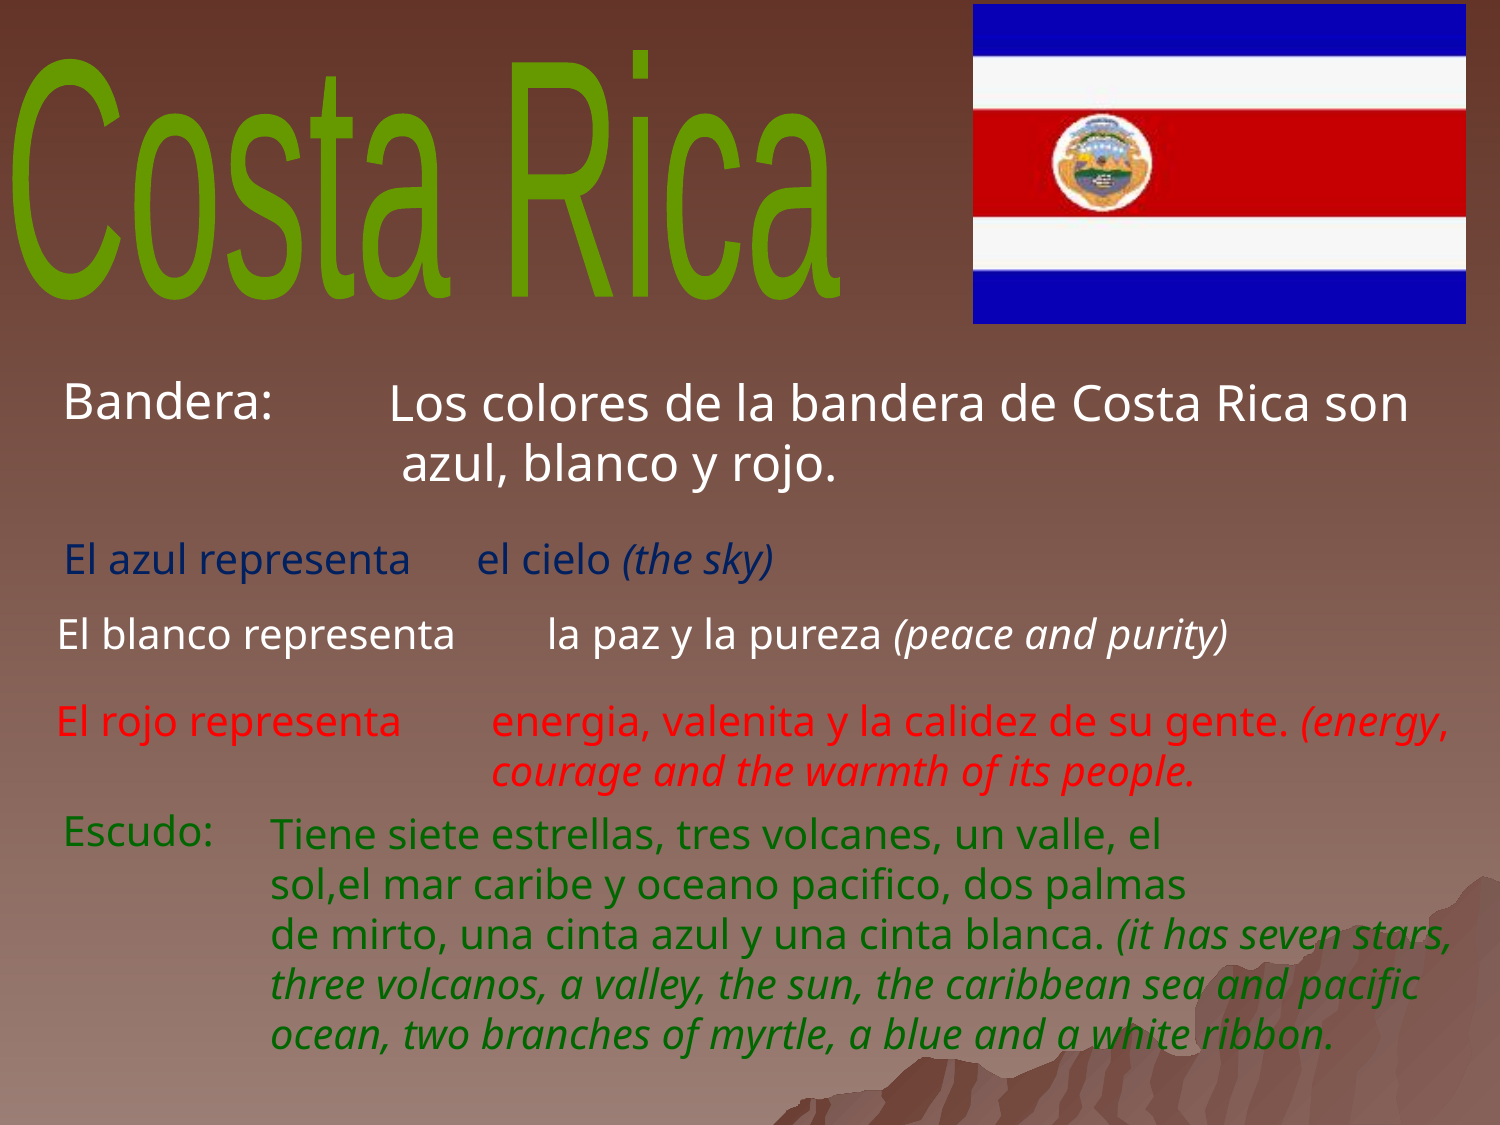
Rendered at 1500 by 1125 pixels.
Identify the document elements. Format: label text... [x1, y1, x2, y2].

text_box Los colores de la bandera de Costa Rica son azul, blanco y rojo. [373, 363, 1426, 499]
text_box Bandera: [48, 361, 290, 437]
text_box El blanco representa [41, 600, 472, 665]
text_box la paz y la pureza (peace and purity) [532, 600, 1244, 665]
text_box energia, valenita y la calidez de su gente. (energy, courage and the warmth of its people. [476, 687, 1465, 800]
picture [972, 4, 1466, 324]
text_box el cielo (the sky) [387, 525, 863, 590]
text_box El rojo representa [40, 687, 418, 753]
text_box Tiene siete estrellas, tres volcanes, un valle, el sol,el mar caribe y oceano pacifico, dos palmas de mirto, una cinta azul y una cinta blanca. (it has seven stars, three volcanos, a valley, the sun, the caribbean sea and pacific ocean, two branches of myrtle, a blue and a white ribbon. [255, 800, 1500, 1065]
text_box Escudo: [47, 796, 229, 862]
text_box El azul representa [0, 525, 387, 590]
